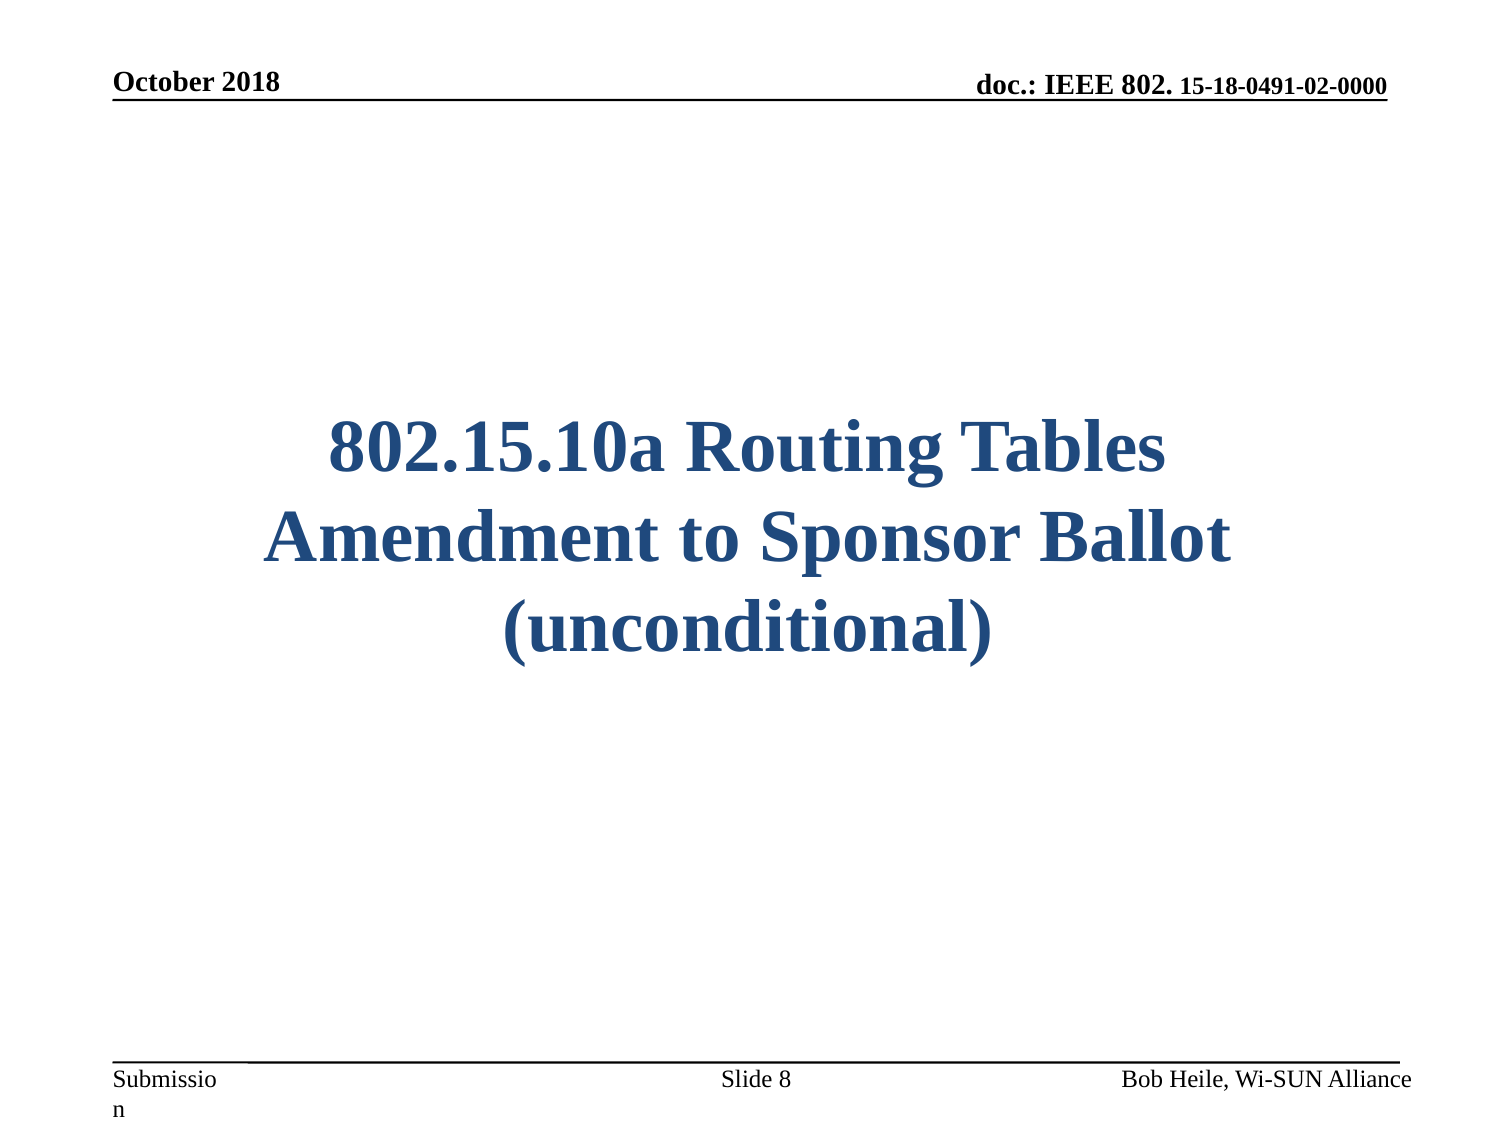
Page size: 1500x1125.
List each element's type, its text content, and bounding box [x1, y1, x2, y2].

footer Bob Heile, Wi-SUN Alliance [900, 1062, 1413, 1093]
title 802.15.10a Routing Tables Amendment to Sponsor Ballot (unconditional) [110, 375, 1386, 688]
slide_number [112, 62, 375, 98]
slide_number Slide 8 [712, 1062, 800, 1093]
